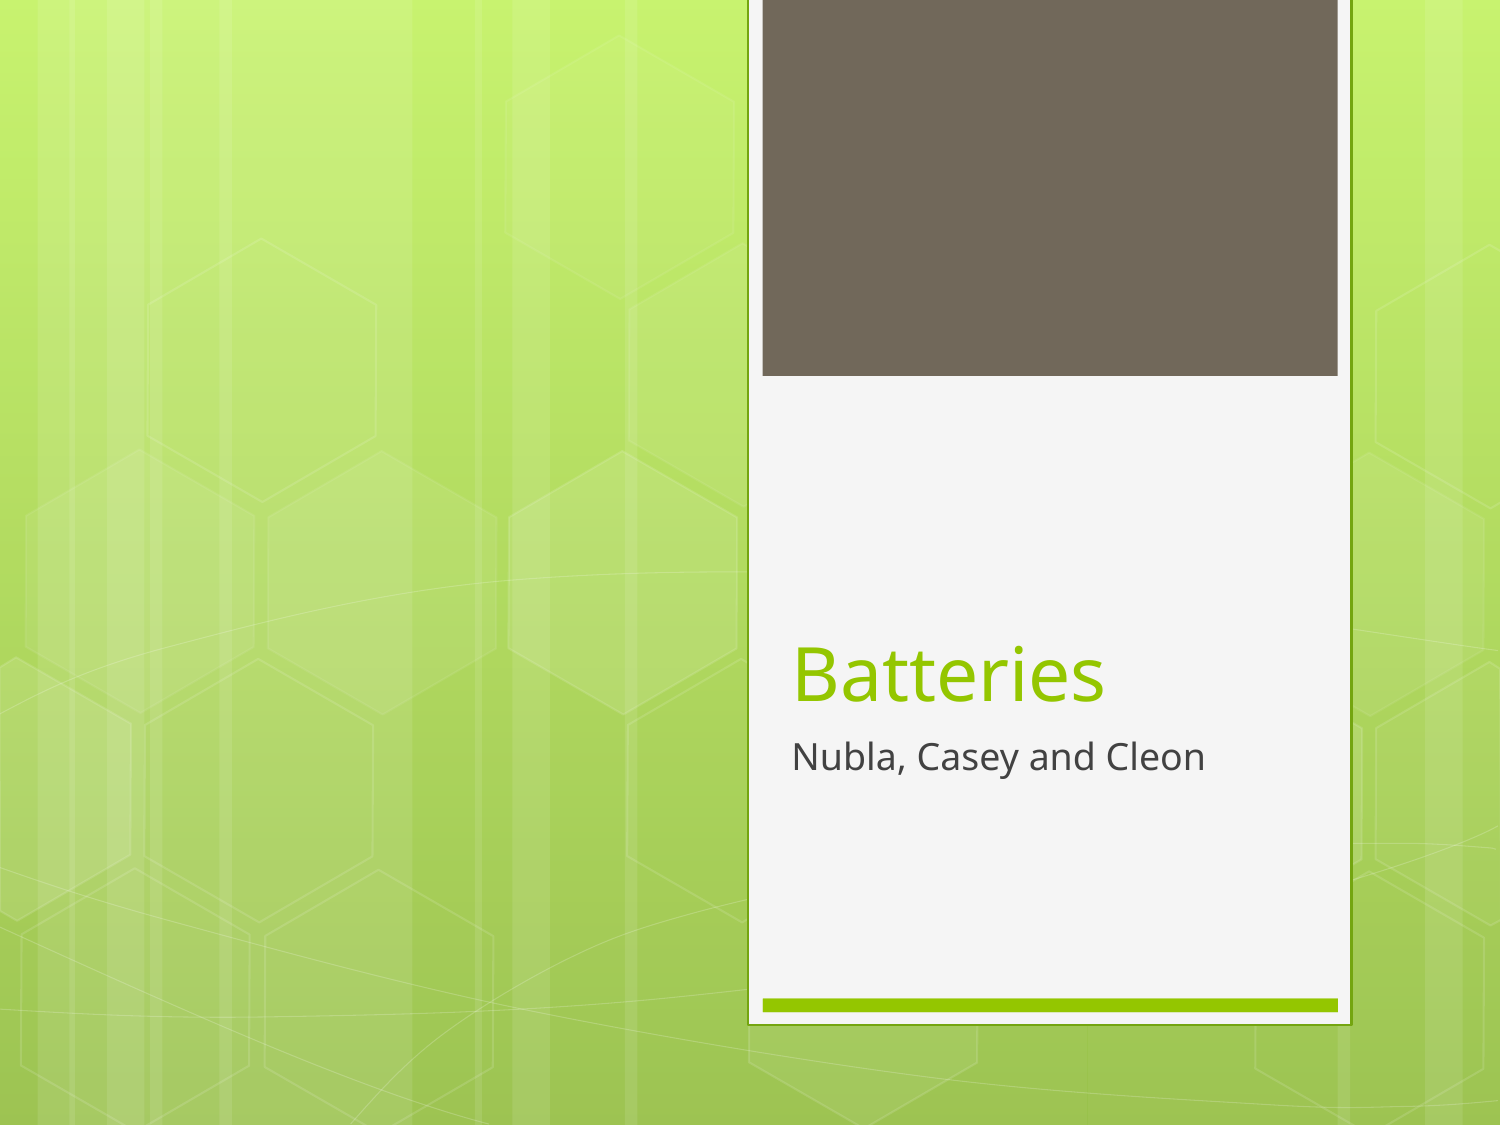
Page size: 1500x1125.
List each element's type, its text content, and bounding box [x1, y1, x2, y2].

title Batteries [776, 444, 1320, 724]
subtitle Nubla, Casey and Cleon [776, 725, 1320, 933]
